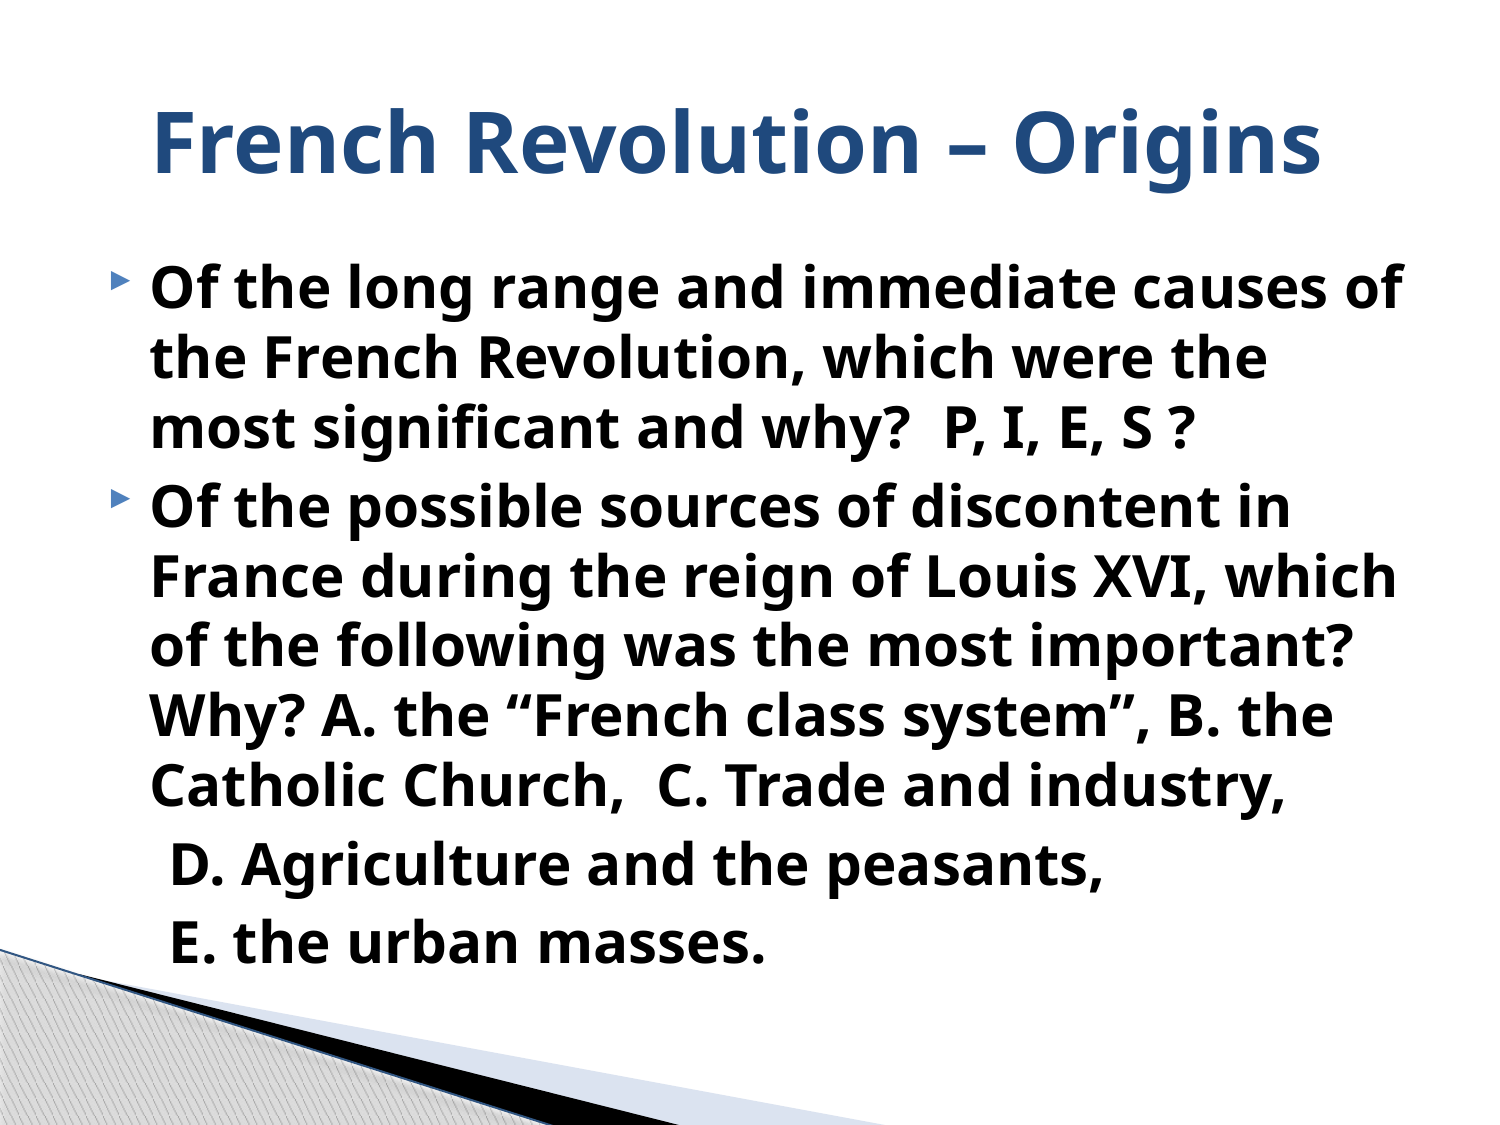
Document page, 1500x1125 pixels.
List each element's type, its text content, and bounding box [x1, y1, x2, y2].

title French Revolution – Origins [75, 45, 1425, 233]
list Of the long range and immediate causes of the French Revolution, which were the most significant and why? P, I, E, S ? Of the possible sources of discontent in France during the reign of Louis XVI, which of the following was the most important? Why? A. the “French class system”, B. the Catholic Church, C. Trade and industry, D. Agriculture and the peasants, E. the urban masses. [75, 243, 1425, 986]
